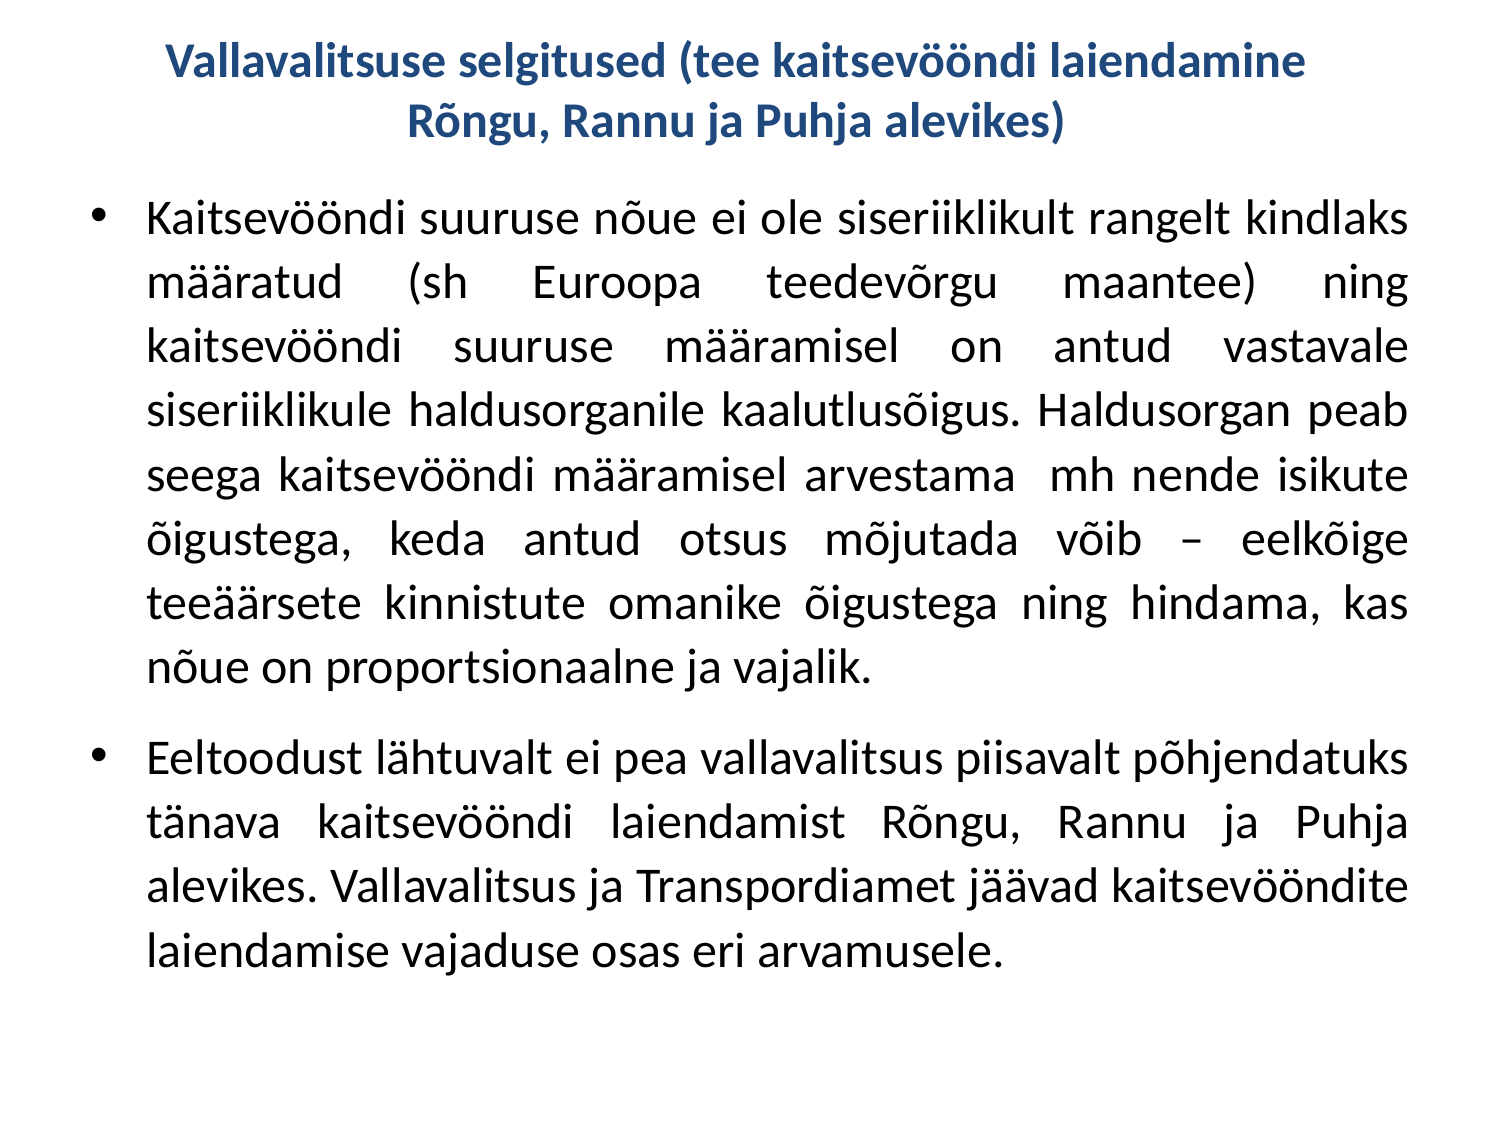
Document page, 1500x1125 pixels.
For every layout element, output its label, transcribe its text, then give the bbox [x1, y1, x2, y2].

title Vallavalitsuse selgitused (tee kaitsevööndi laiendamine Rõngu, Rannu ja Puhja alevikes) [80, 50, 1394, 126]
list Kaitsevööndi suuruse nõue ei ole siseriiklikult rangelt kindlaks määratud (sh Euroopa teedevõrgu maantee) ning kaitsevööndi suuruse määramisel on antud vastavale siseriiklikule haldusorganile kaalutlusõigus. Haldusorgan peab seega kaitsevööndi määramisel arvestama mh nende isikute õigustega, keda antud otsus mõjutada võib – eelkõige teeäärsete kinnistute omanike õigustega ning hindama, kas nõue on proportsionaalne ja vajalik. Eeltoodust lähtuvalt ei pea vallavalitsus piisavalt põhjendatuks tänava kaitsevööndi laiendamist Rõngu, Rannu ja Puhja alevikes. Vallavalitsus ja Transpordiamet jäävad kaitsevööndite laiendamise vajaduse osas eri arvamusele. [75, 172, 1425, 1005]
